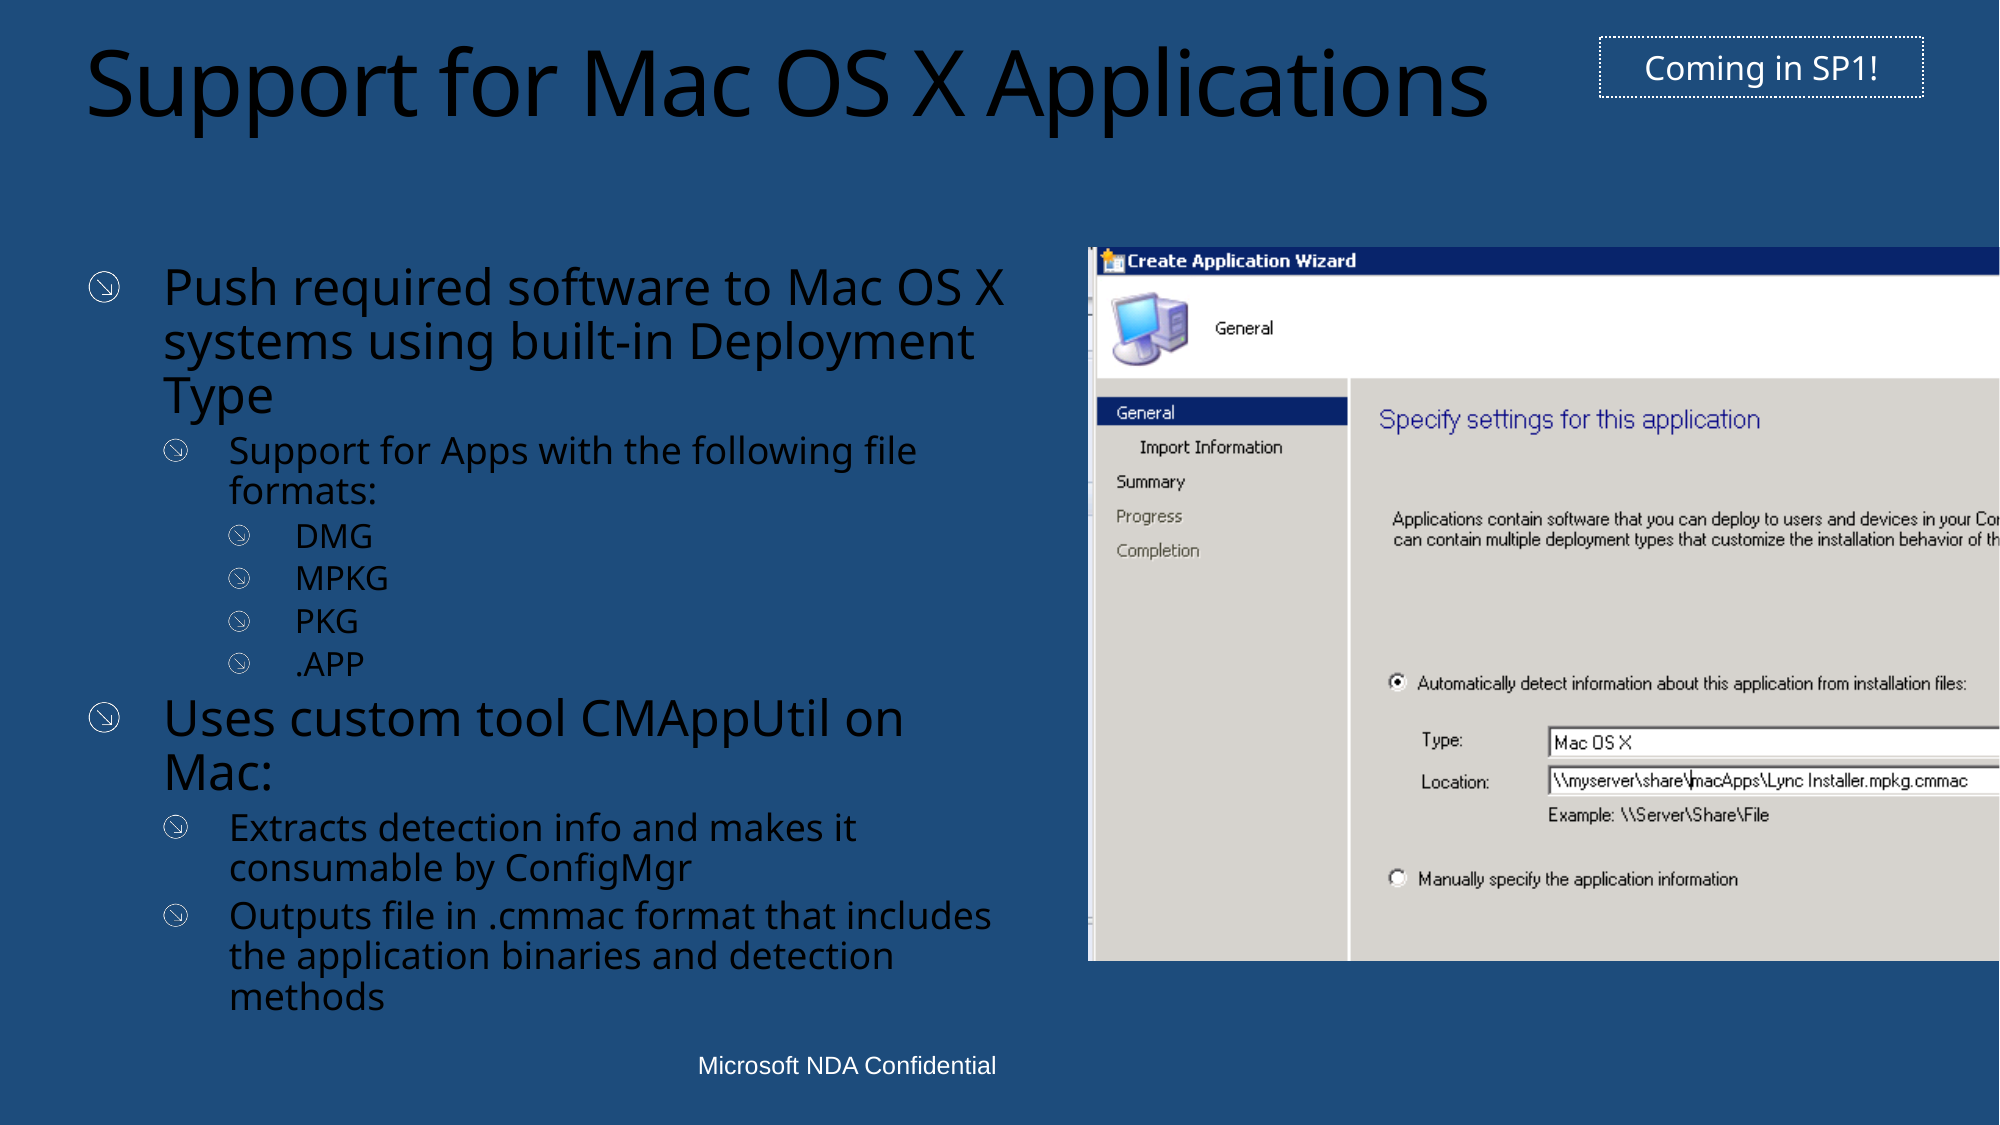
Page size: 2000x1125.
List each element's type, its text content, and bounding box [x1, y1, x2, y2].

picture [228, 524, 250, 546]
footer Microsoft NDA Confidential [683, 1042, 1317, 1103]
picture [88, 701, 120, 733]
picture [163, 903, 188, 927]
text_box Coming in SP1! [1599, 36, 1924, 98]
picture [163, 814, 188, 839]
list Push required software to Mac OS X systems using built-in Deployment Type Support for Apps with the following file formats: DMG MPKG PKG .APP Uses custom tool CMAppUtil on Mac: Extracts detection info and makes it consumable by ConfigMgr Outputs file in .cmmac format that includes the application binaries and detection methods [88, 262, 1013, 1005]
title Support for Mac OS X Applications [85, 37, 1914, 138]
picture [228, 610, 250, 632]
picture [228, 652, 250, 674]
picture [1088, 247, 2000, 961]
picture [228, 567, 250, 589]
picture [88, 270, 120, 303]
picture [163, 438, 188, 462]
